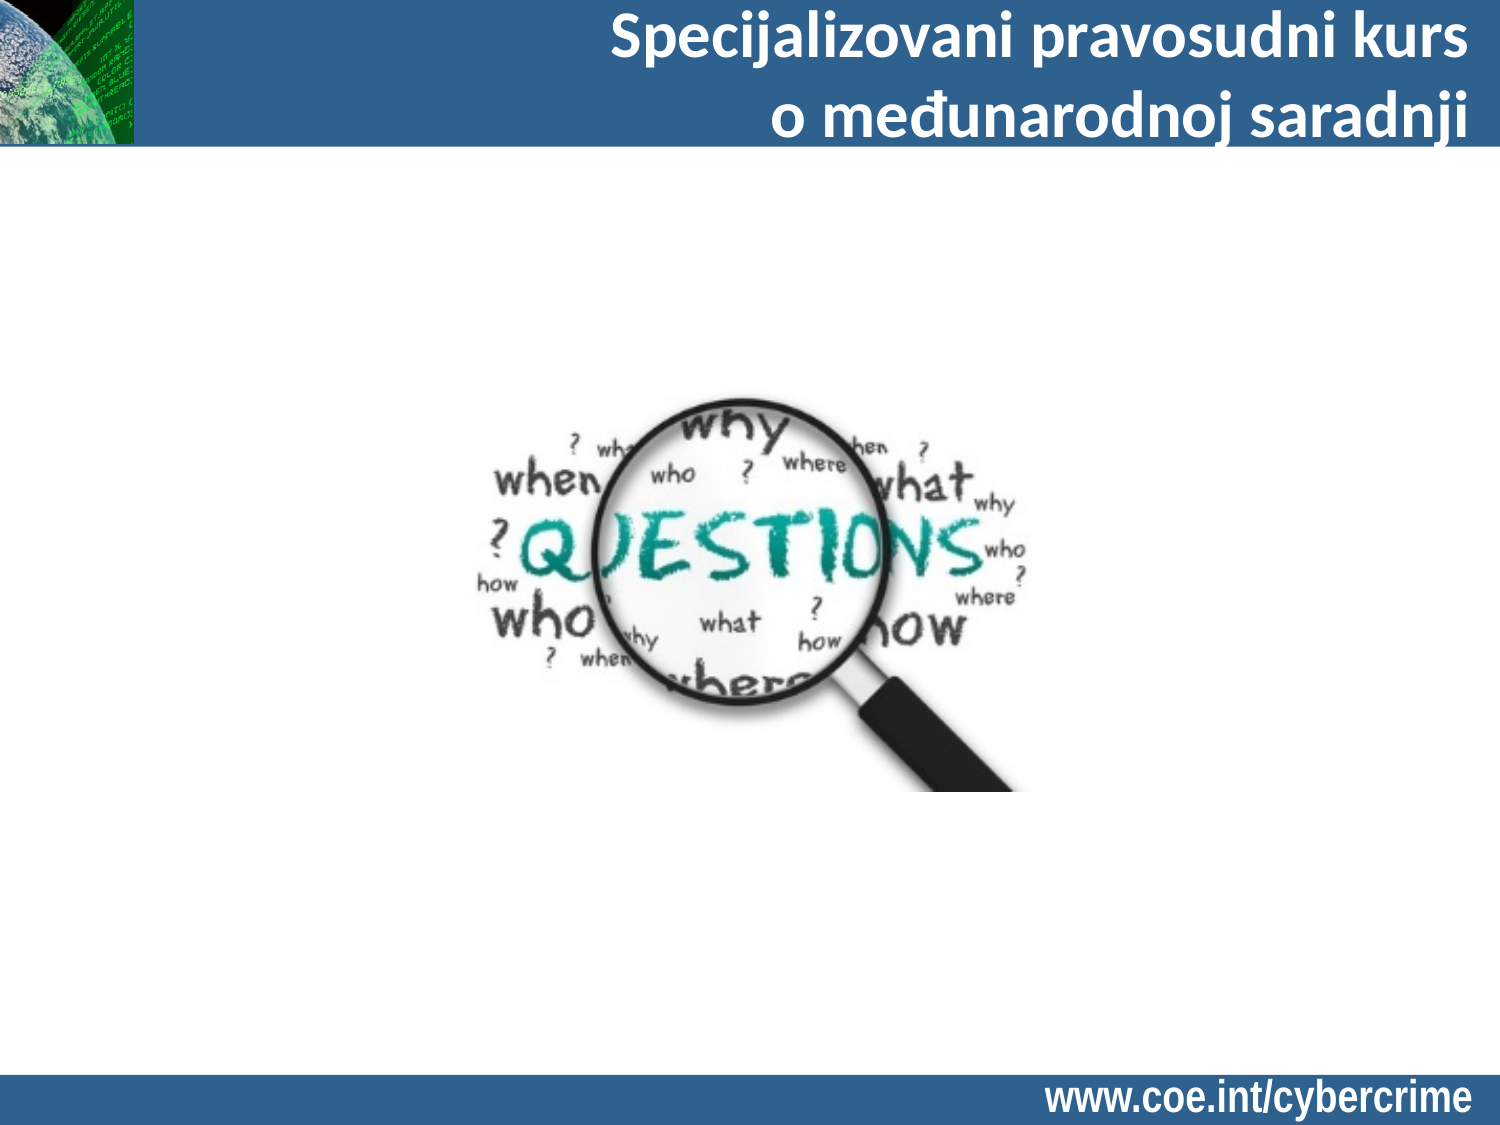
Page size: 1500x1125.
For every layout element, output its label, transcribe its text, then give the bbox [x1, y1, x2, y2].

text_box [0, 1073, 1030, 1125]
picture [443, 332, 1057, 793]
picture [0, 0, 135, 144]
text_box Specijalizovani pravosudni kurs o međunarodnoj saradnji [137, 0, 1500, 149]
text_box www.coe.int/cybercrime [1030, 1059, 1500, 1125]
